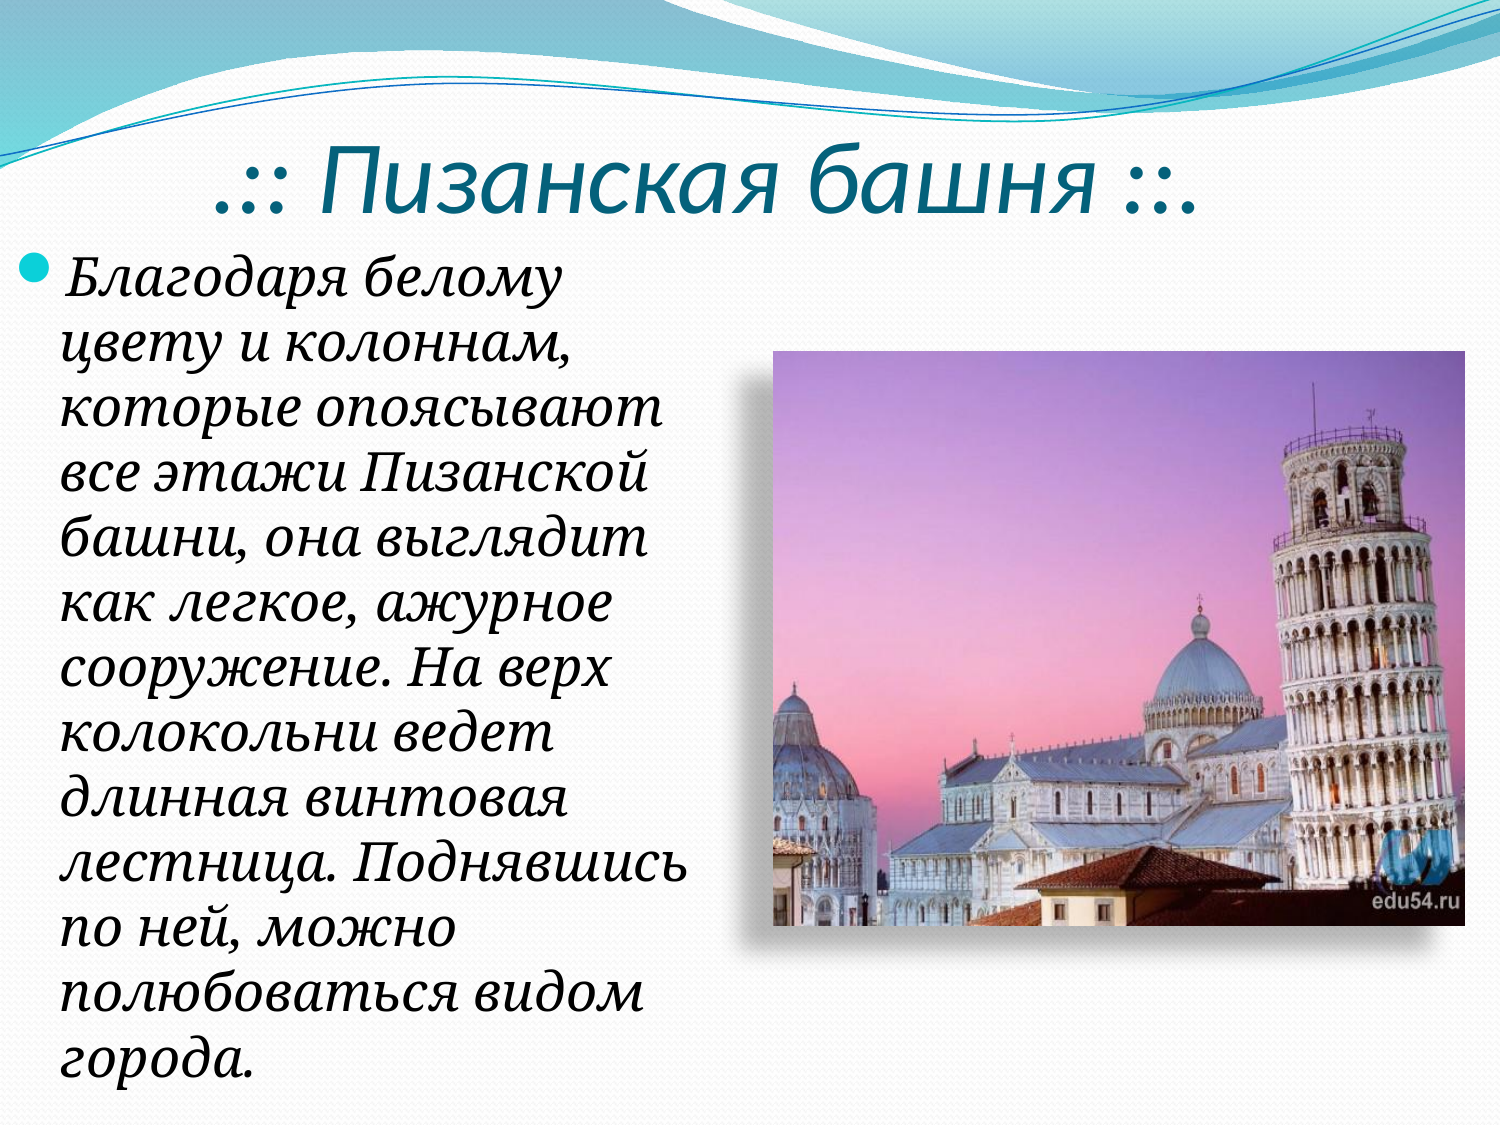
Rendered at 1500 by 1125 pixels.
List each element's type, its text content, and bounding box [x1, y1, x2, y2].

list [773, 351, 1466, 926]
title .:: Пизанская башня ::. [70, 70, 1421, 235]
list Благодаря белому цвету и колоннам, которые опоясывают все этажи Пизанской башни, она выглядит как легкое, ажурное сооружение. На верх колокольни ведет длинная винтовая лестница. Поднявшись по ней, можно полюбоваться видом города. [0, 234, 727, 1125]
